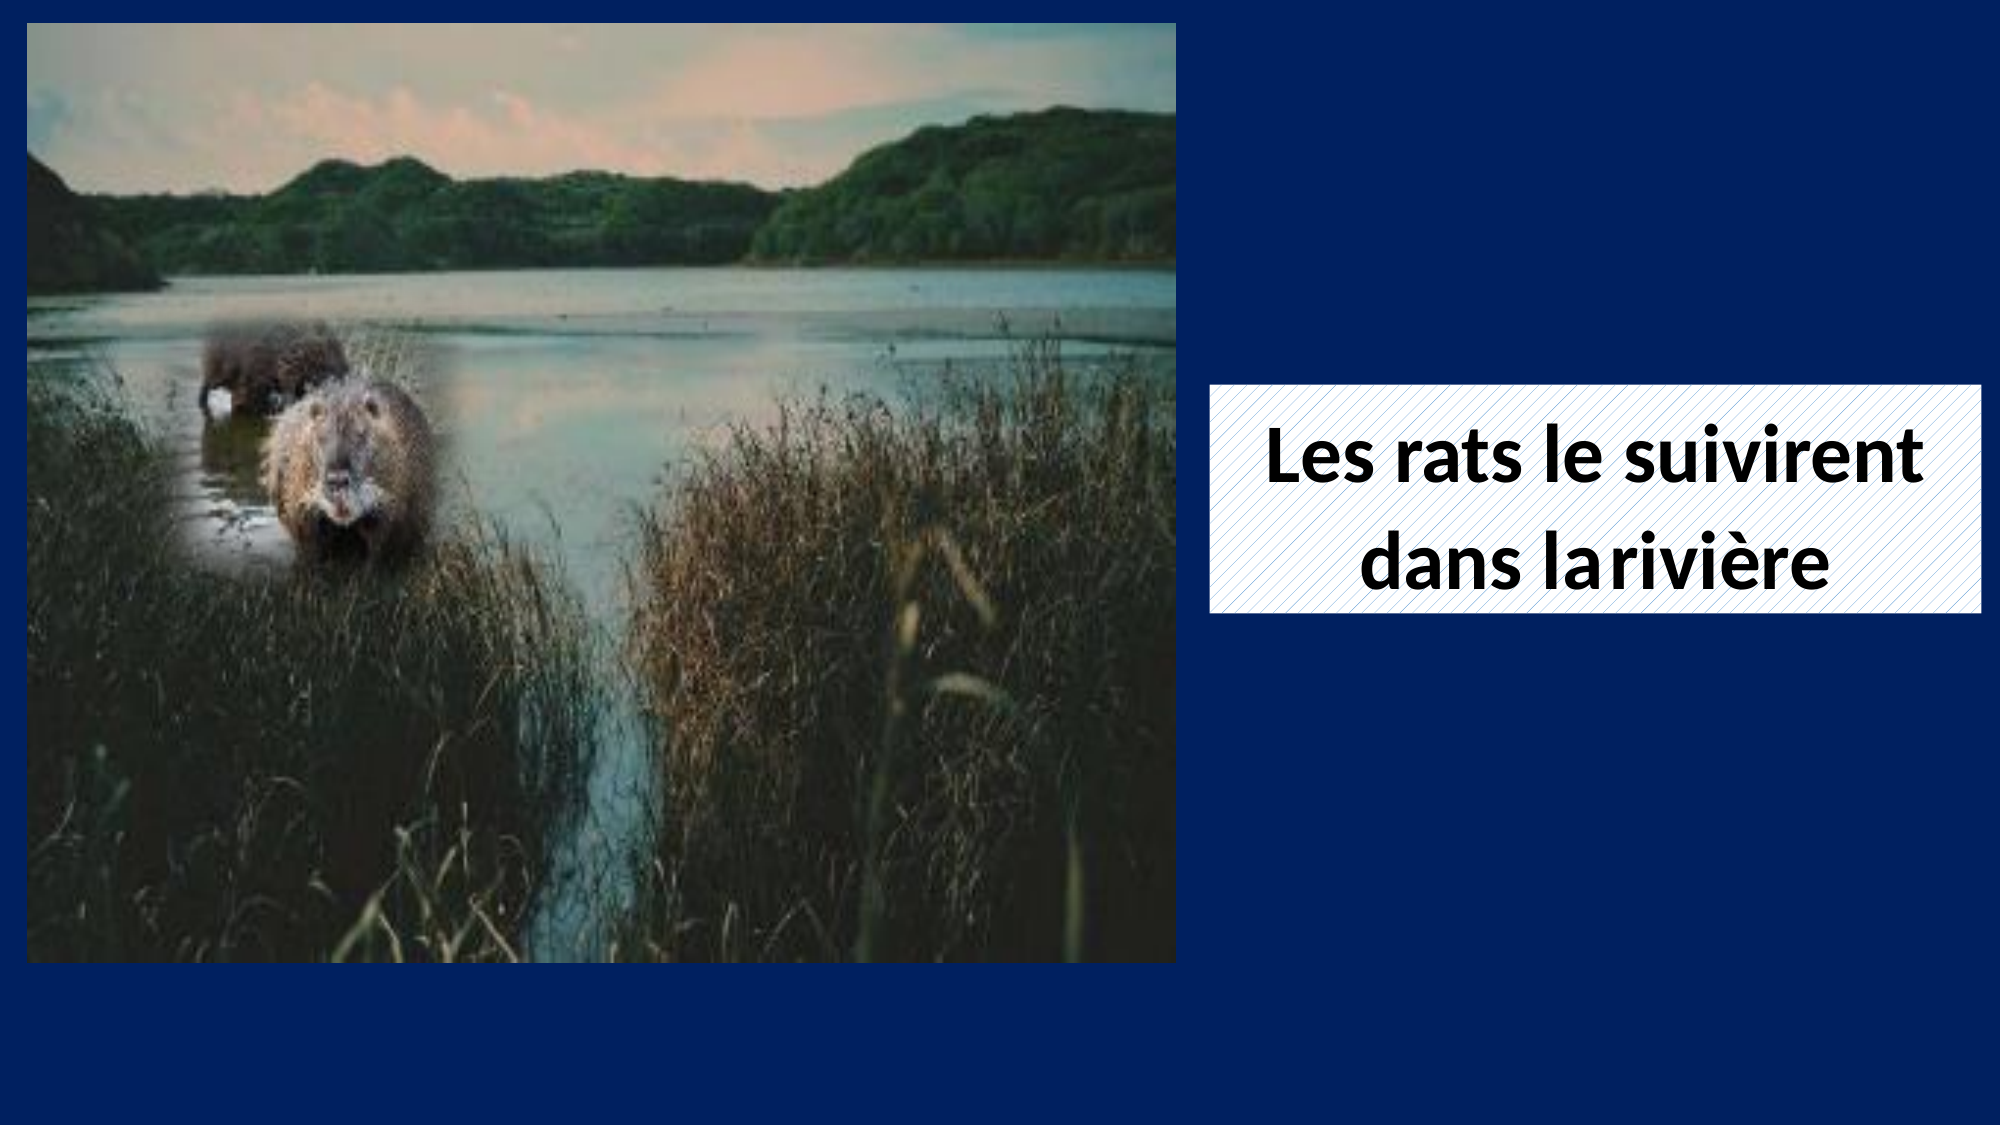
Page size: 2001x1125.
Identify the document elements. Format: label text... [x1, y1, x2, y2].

text_box Les rats le suivirent dans la rivière [1209, 384, 1982, 614]
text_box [27, 23, 1176, 963]
